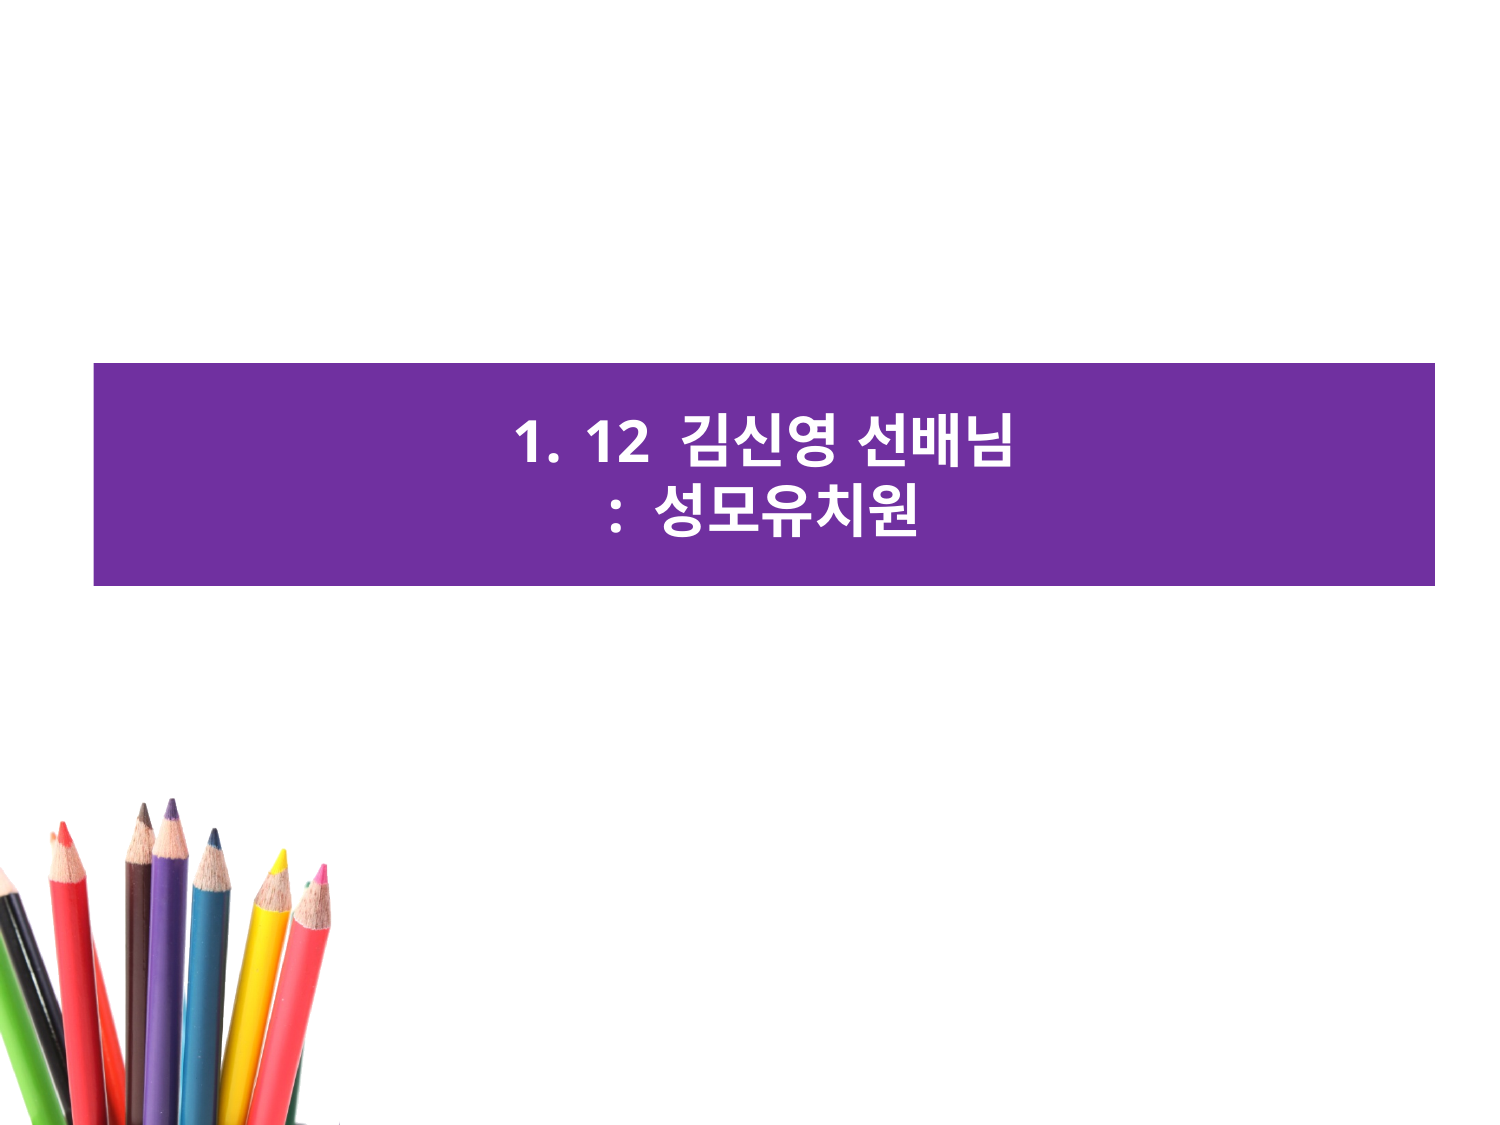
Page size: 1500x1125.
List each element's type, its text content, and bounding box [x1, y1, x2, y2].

text_box 12 김신영 선배님 : 성모유치원 [92, 361, 1437, 588]
picture [0, 614, 341, 1125]
